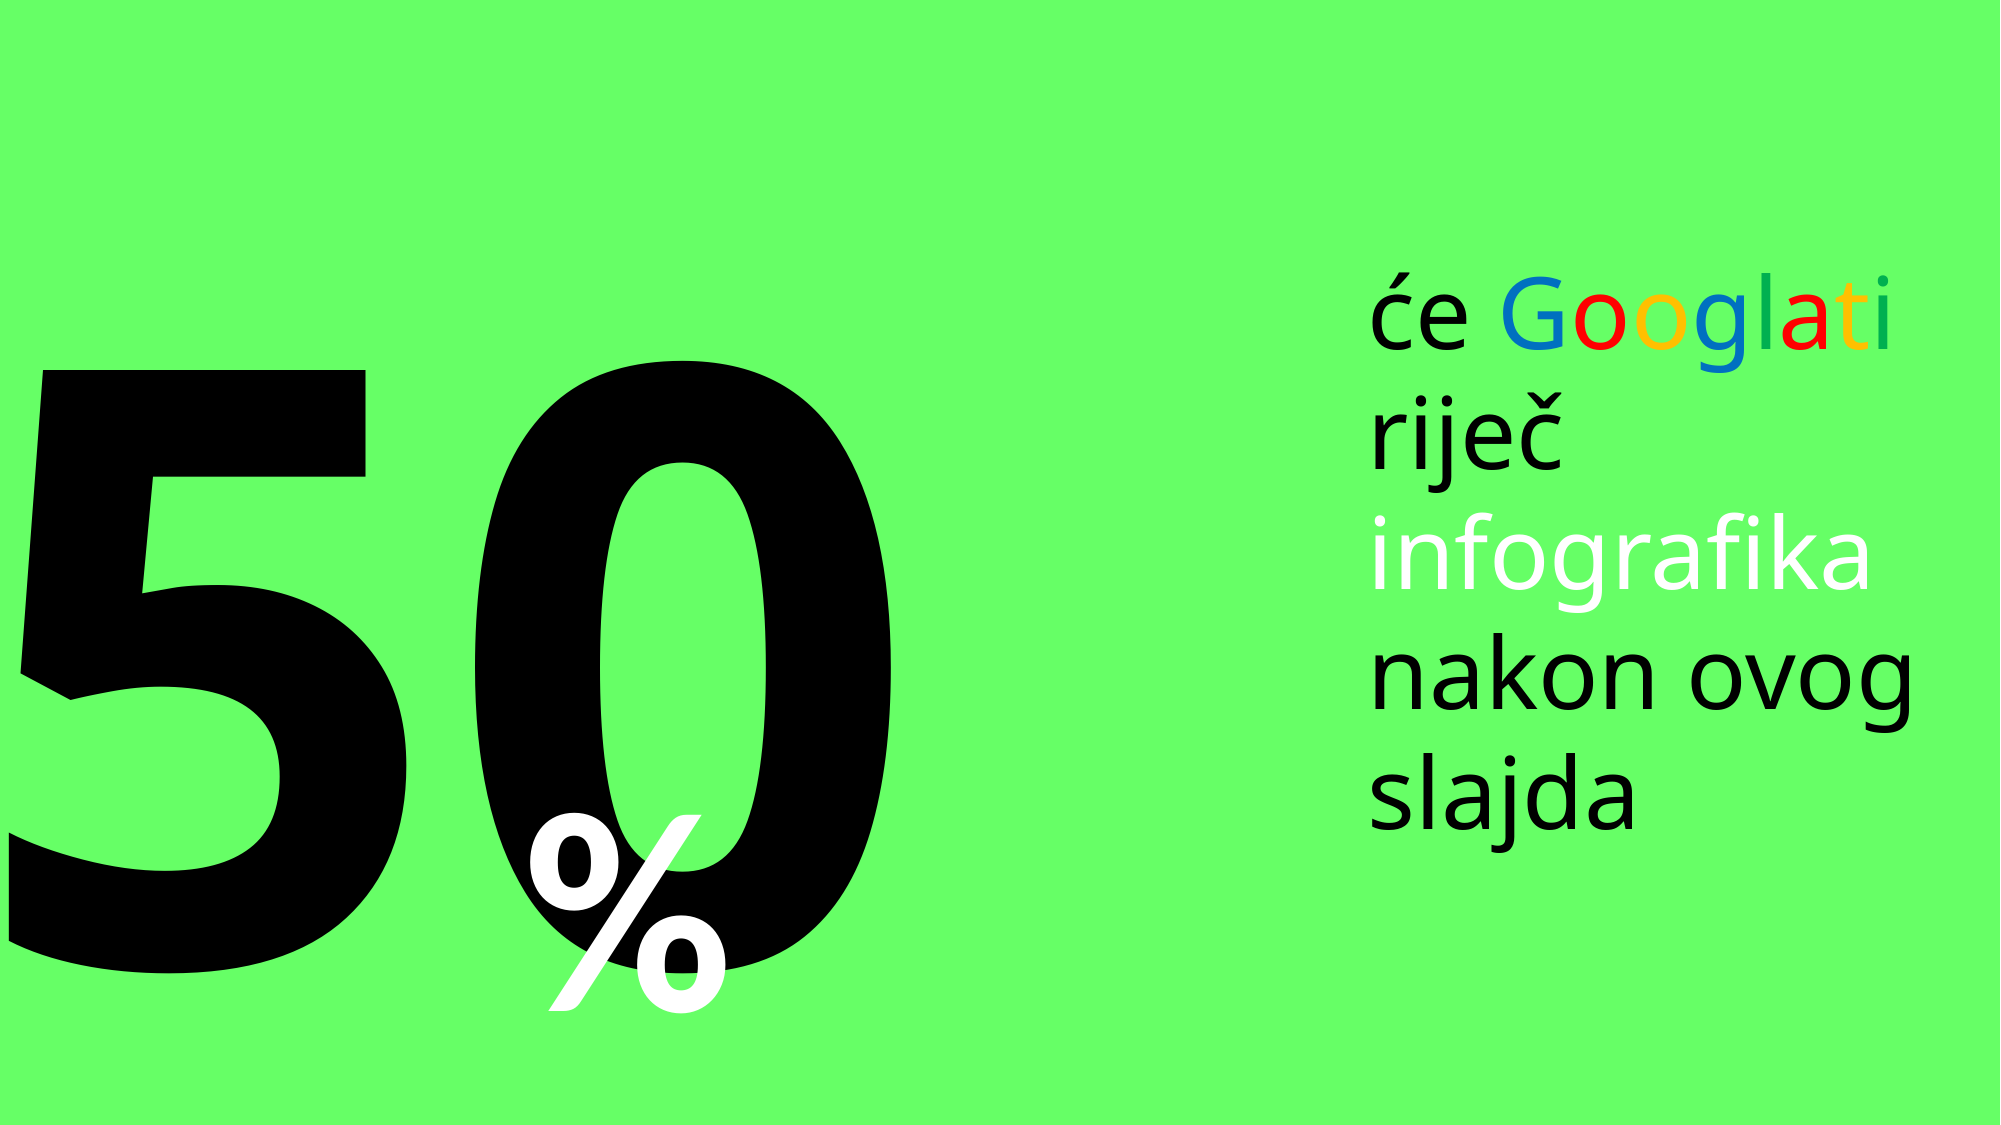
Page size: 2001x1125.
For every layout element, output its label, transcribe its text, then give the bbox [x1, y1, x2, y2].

text_box će Googlati riječ infografika nakon ovog slajda [1352, 242, 1950, 857]
text_box % [508, 716, 656, 1077]
text_box 50 [0, 124, 1446, 1125]
